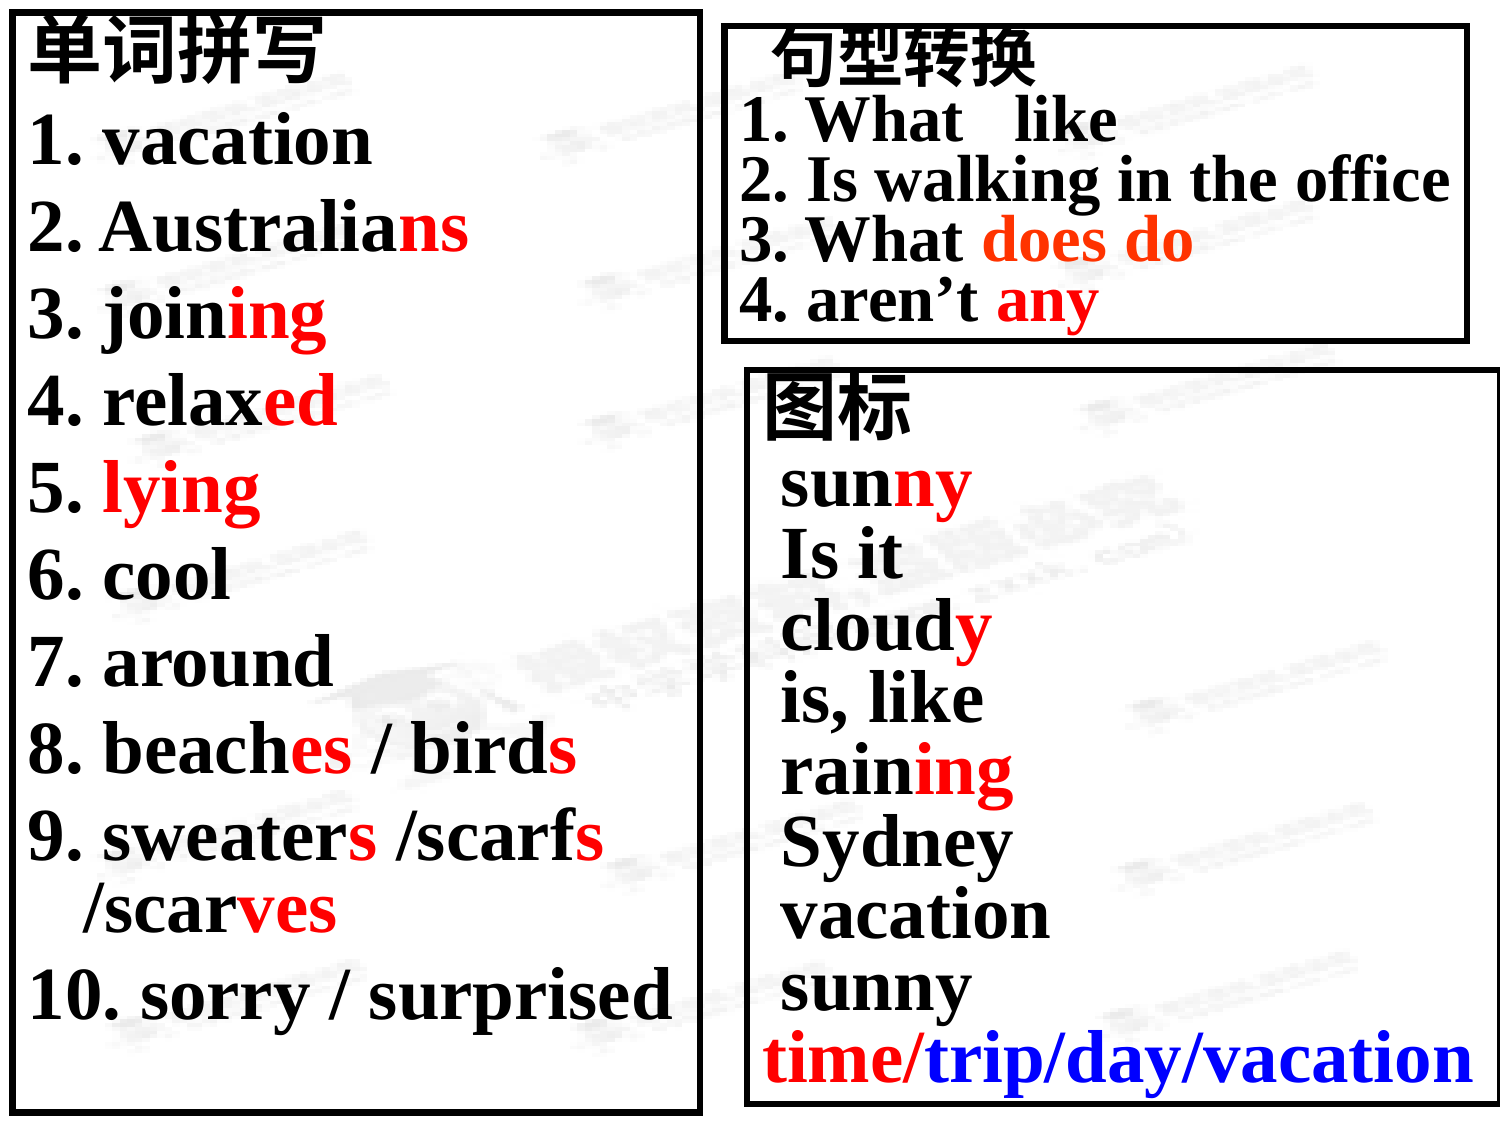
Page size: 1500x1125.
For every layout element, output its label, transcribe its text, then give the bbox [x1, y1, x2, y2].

text_box 句型转换 1. What like 2. Is walking in the office 3. What does do 4. aren’t any [724, 26, 1467, 341]
text_box 图标 sunny Is it cloudy is, like raining Sydney vacation sunny time/trip/day/vacation [747, 369, 1500, 1105]
picture [0, 0, 1500, 1125]
list 单词拼写 1. vacation 2. Australians 3. joining 4. relaxed 5. lying 6. cool 7. around 8. beaches / birds 9. sweaters /scarfs /scarves 10. sorry / surprised [12, 12, 700, 1113]
